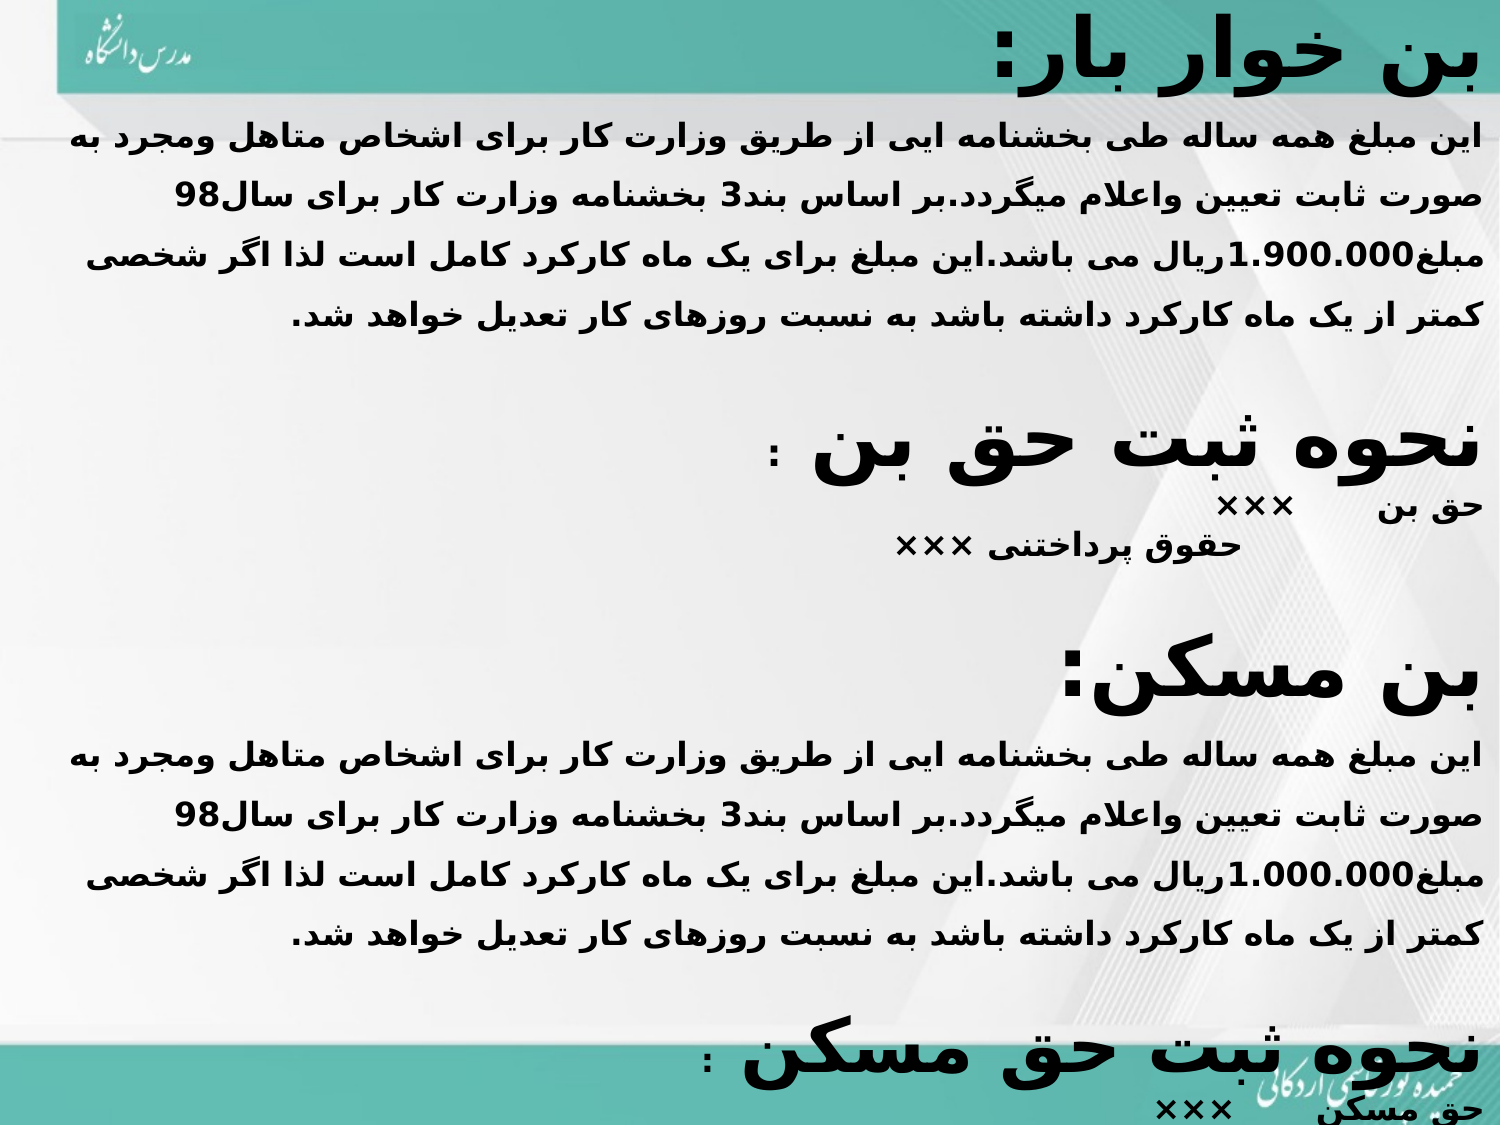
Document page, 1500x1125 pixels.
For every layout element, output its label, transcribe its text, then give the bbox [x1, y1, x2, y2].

text_box بن خوار بار: این مبلغ همه ساله طی بخشنامه ایی از طریق وزارت کار برای اشخاص متاهل ومجرد به صورت ثابت تعیین واعلام میگردد.بر اساس بند3 بخشنامه وزارت کار برای سال98 مبلغ1.900.000ریال می باشد.این مبلغ برای یک ماه کارکرد کامل است لذا اگر شخصی کمتر از یک ماه کارکرد داشته باشد به نسبت روزهای کار تعدیل خواهد شد. نحوه ثبت حق بن : حق بن ××× حقوق پرداختنی ××× بن مسکن: این مبلغ همه ساله طی بخشنامه ایی از طریق وزارت کار برای اشخاص متاهل ومجرد به صورت ثابت تعیین واعلام میگردد.بر اساس بند3 بخشنامه وزارت کار برای سال98 مبلغ1.000.000ریال می باشد.این مبلغ برای یک ماه کارکرد کامل است لذا اگر شخصی کمتر از یک ماه کارکرد داشته باشد به نسبت روزهای کار تعدیل خواهد شد. نحوه ثبت حق مسکن : حق مسکن ××× حقوق پرداختنی ××× [0, 0, 1500, 1125]
